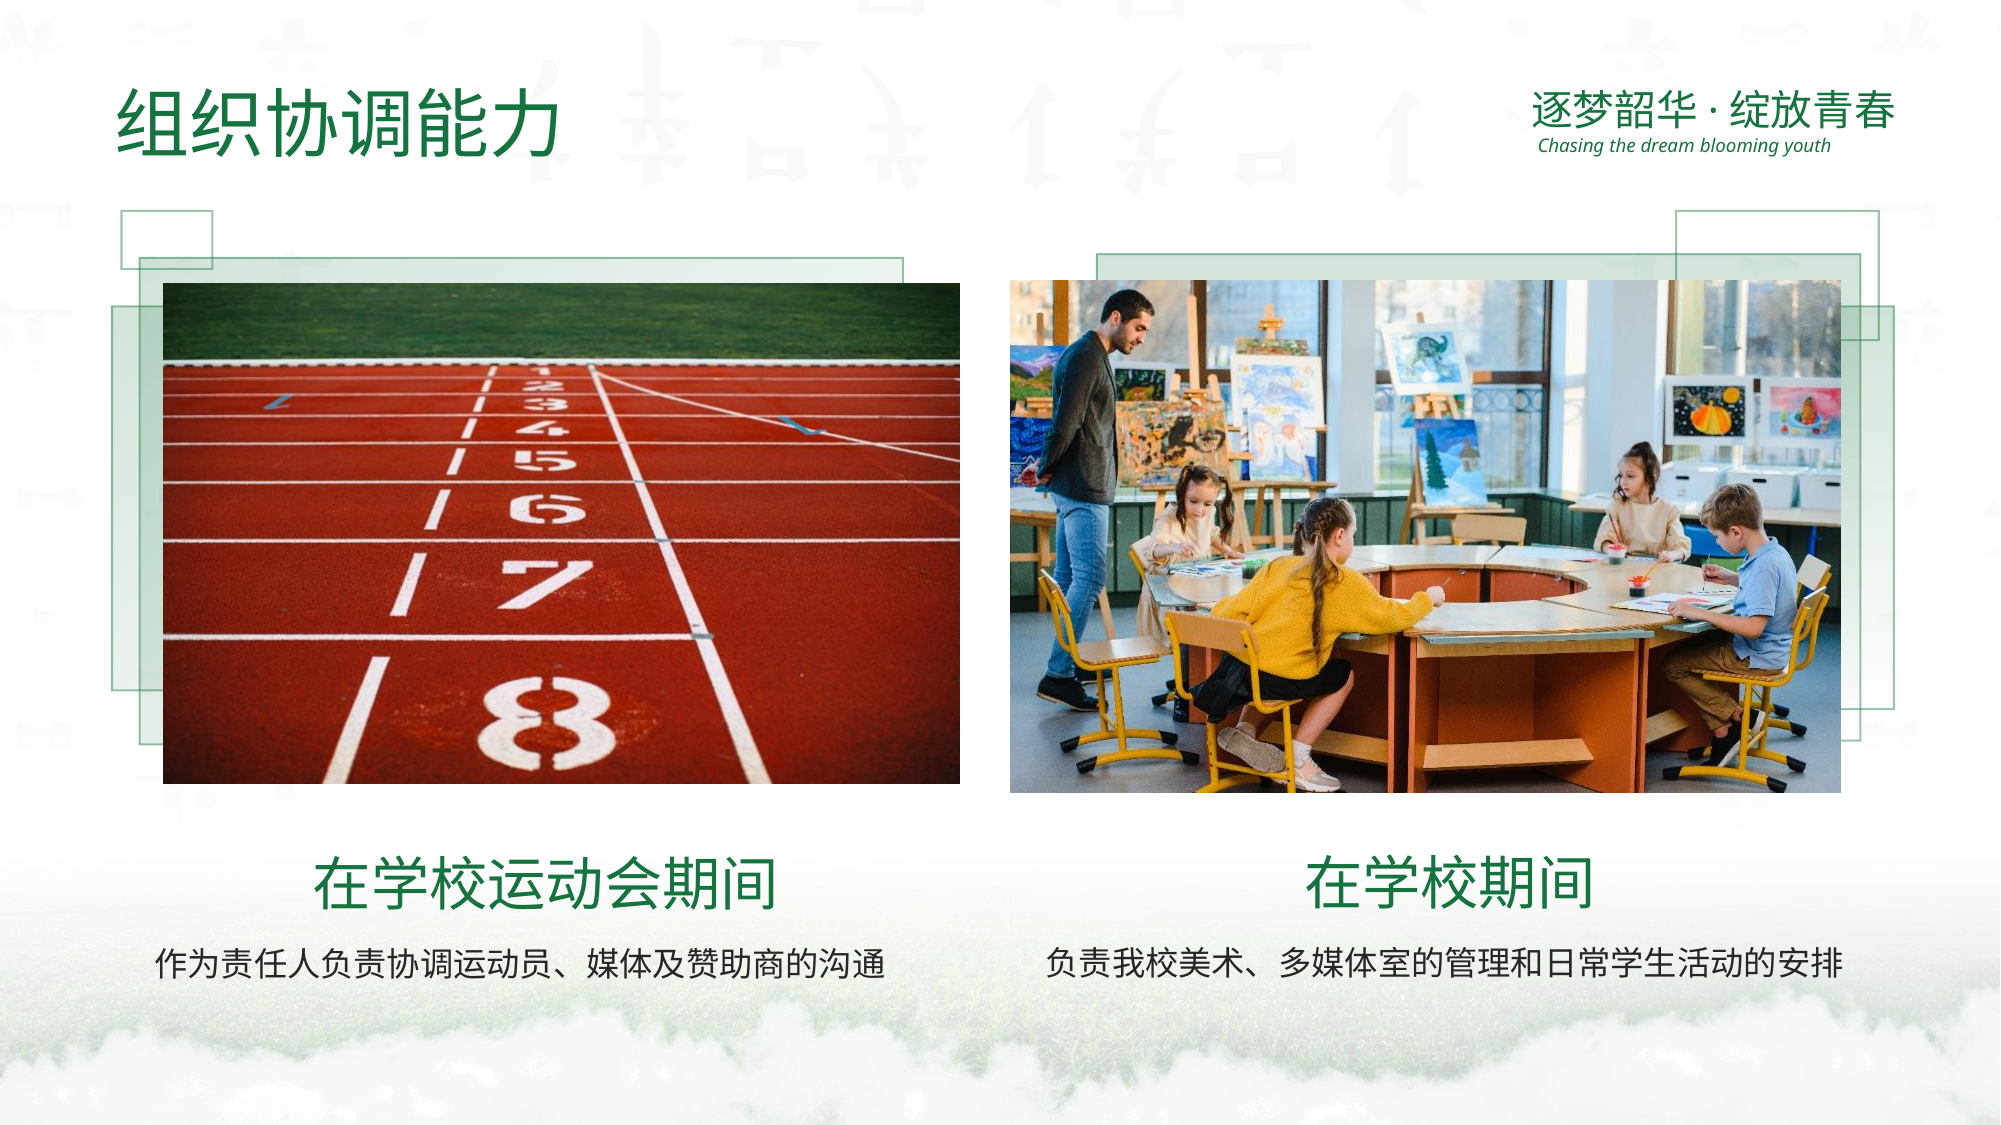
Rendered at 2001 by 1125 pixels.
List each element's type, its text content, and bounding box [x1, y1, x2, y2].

text_box [1096, 253, 1675, 280]
text_box [120, 210, 213, 270]
text_box 组织协调能力 [99, 69, 612, 175]
text_box 在学校运动会期间 [288, 840, 804, 925]
picture [1009, 280, 1841, 793]
text_box [139, 257, 904, 745]
text_box 负责我校美术、多媒体室的管理和日常学生活动的安排 [1030, 914, 1886, 990]
text_box [1675, 210, 1880, 341]
text_box 作为责任人负责协调运动员、媒体及赞助商的沟通 [139, 915, 952, 991]
text_box [1861, 305, 1895, 710]
text_box Chasing the dream blooming youth [1522, 126, 1897, 164]
text_box [1841, 341, 1861, 742]
text_box 在学校期间 [1225, 838, 1675, 924]
picture [163, 283, 960, 784]
text_box 逐梦韶华·绽放青春 [1516, 76, 1911, 141]
picture [0, 882, 2000, 1125]
text_box [111, 305, 139, 691]
